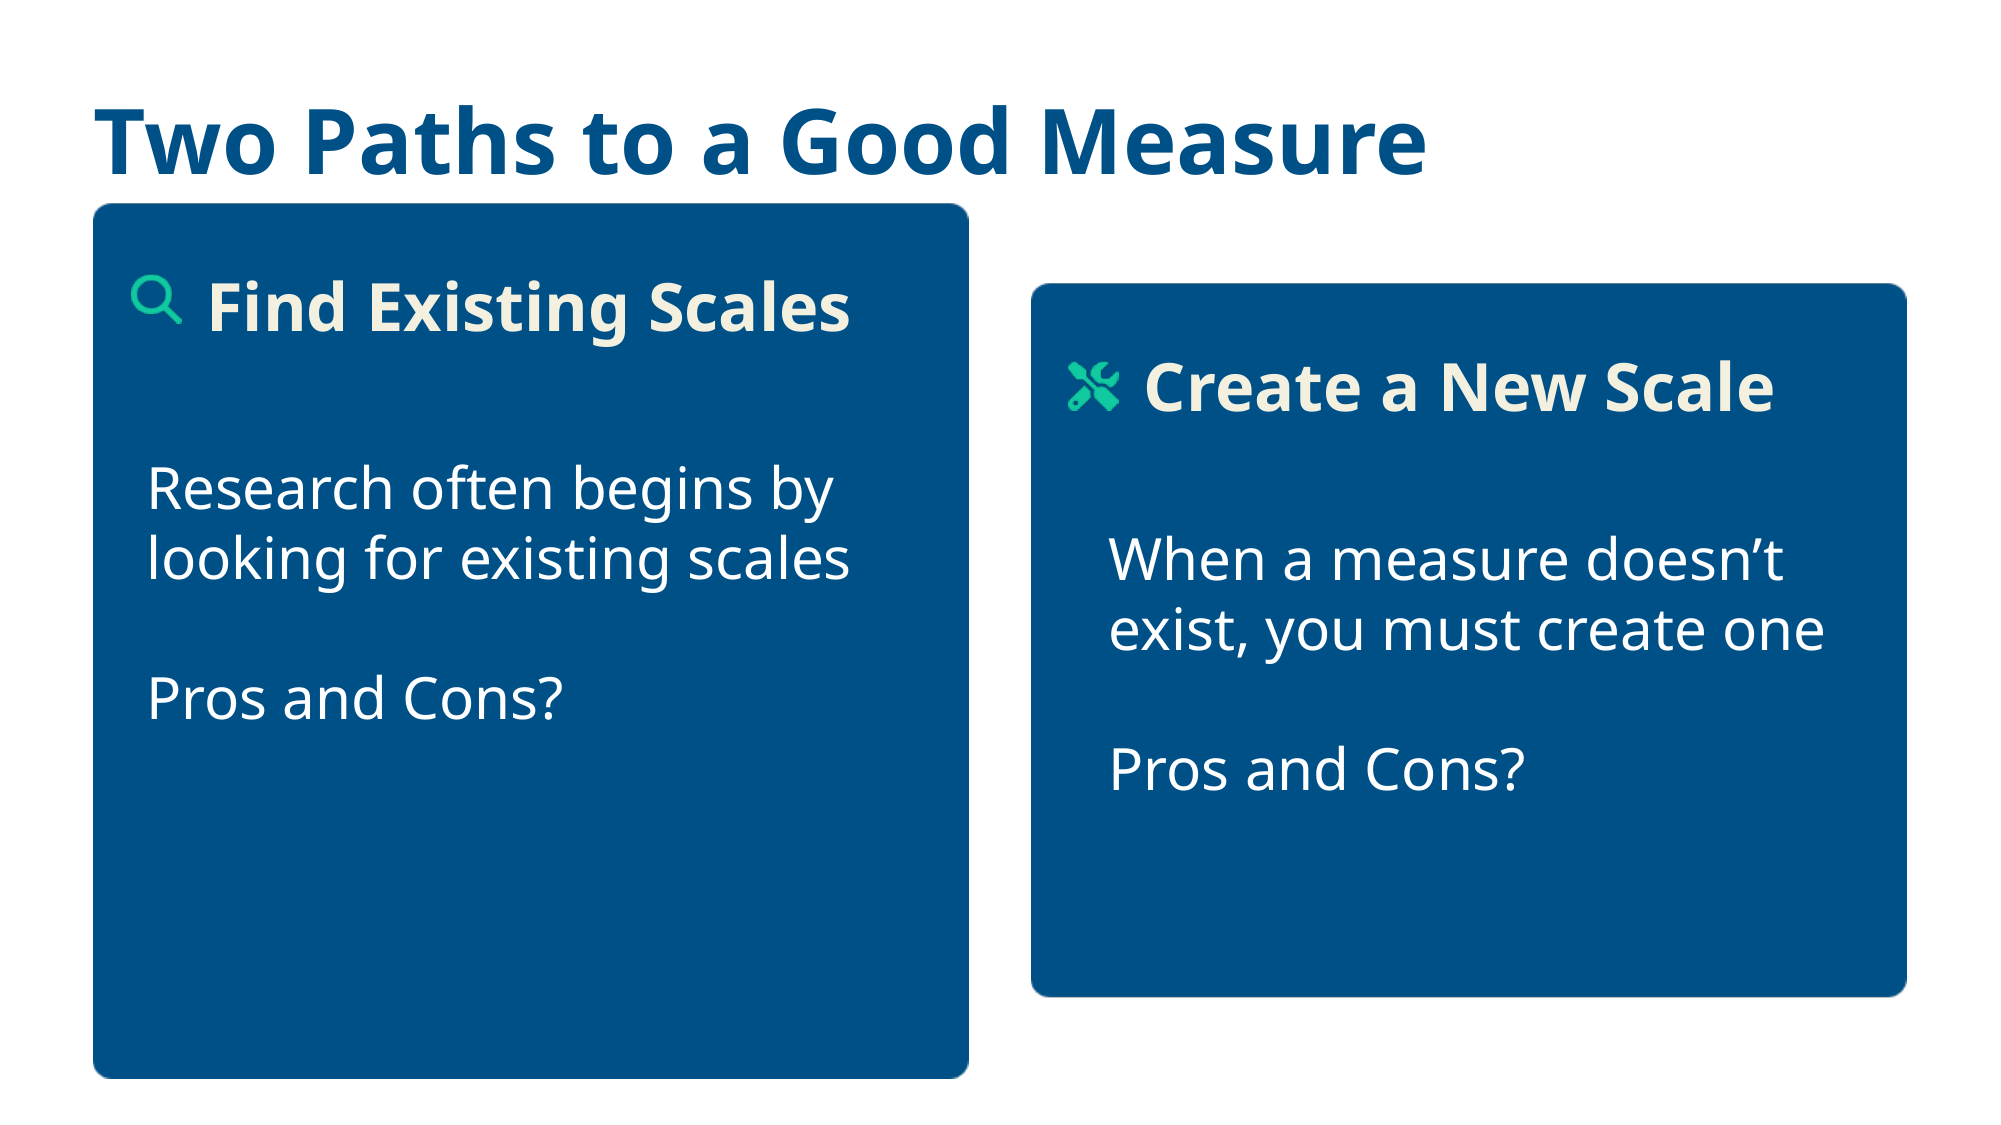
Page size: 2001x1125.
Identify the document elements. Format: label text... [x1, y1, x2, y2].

text_box Two Paths to a Good Measure [93, 62, 1907, 193]
picture [1030, 282, 1907, 1000]
picture [93, 201, 970, 1080]
